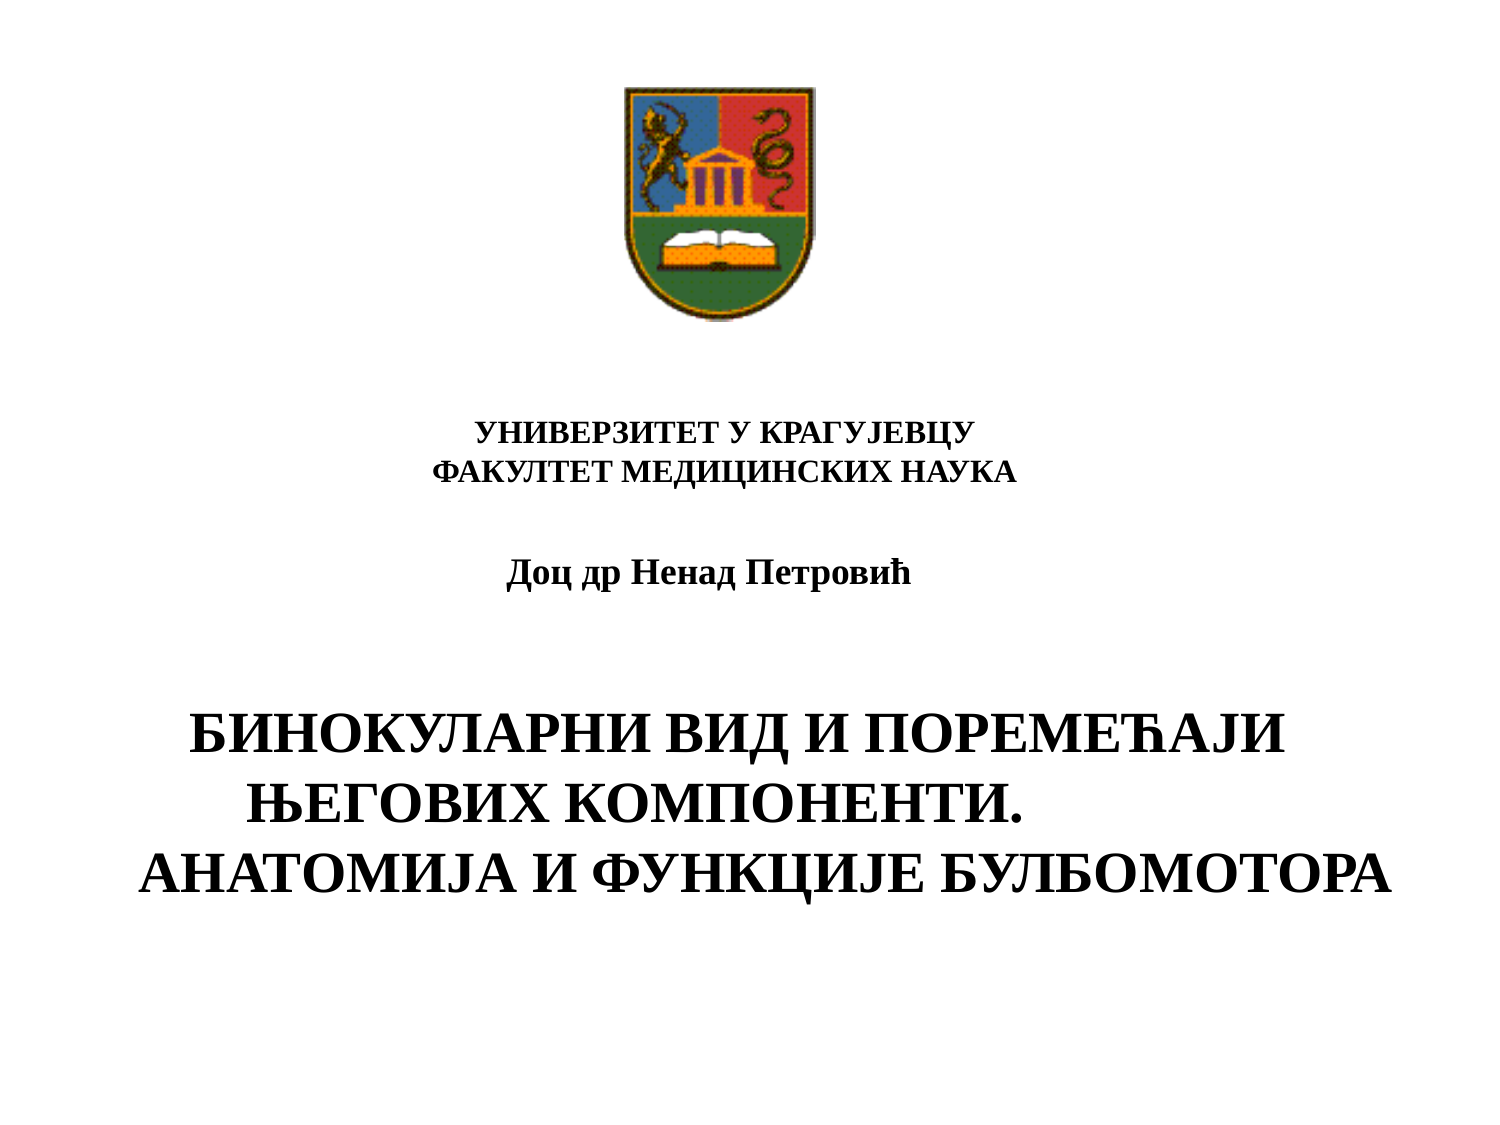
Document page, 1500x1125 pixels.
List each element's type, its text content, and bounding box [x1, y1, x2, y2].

list БИНОКУЛАРНИ ВИД И ПОРЕМЕЋАЈИ ЊЕГОВИХ КОМПОНЕНТИ. АНАТОМИЈА И ФУНКЦИЈЕ БУЛБОМОТОРА [50, 624, 1425, 913]
title УНИВЕРЗИТЕТ У КРАГУЈЕВЦУ ФАКУЛТЕТ МЕДИЦИНСКИХ НАУКА [137, 375, 1313, 525]
picture [624, 87, 816, 323]
list Доц др Ненад Петровић [398, 537, 1020, 600]
